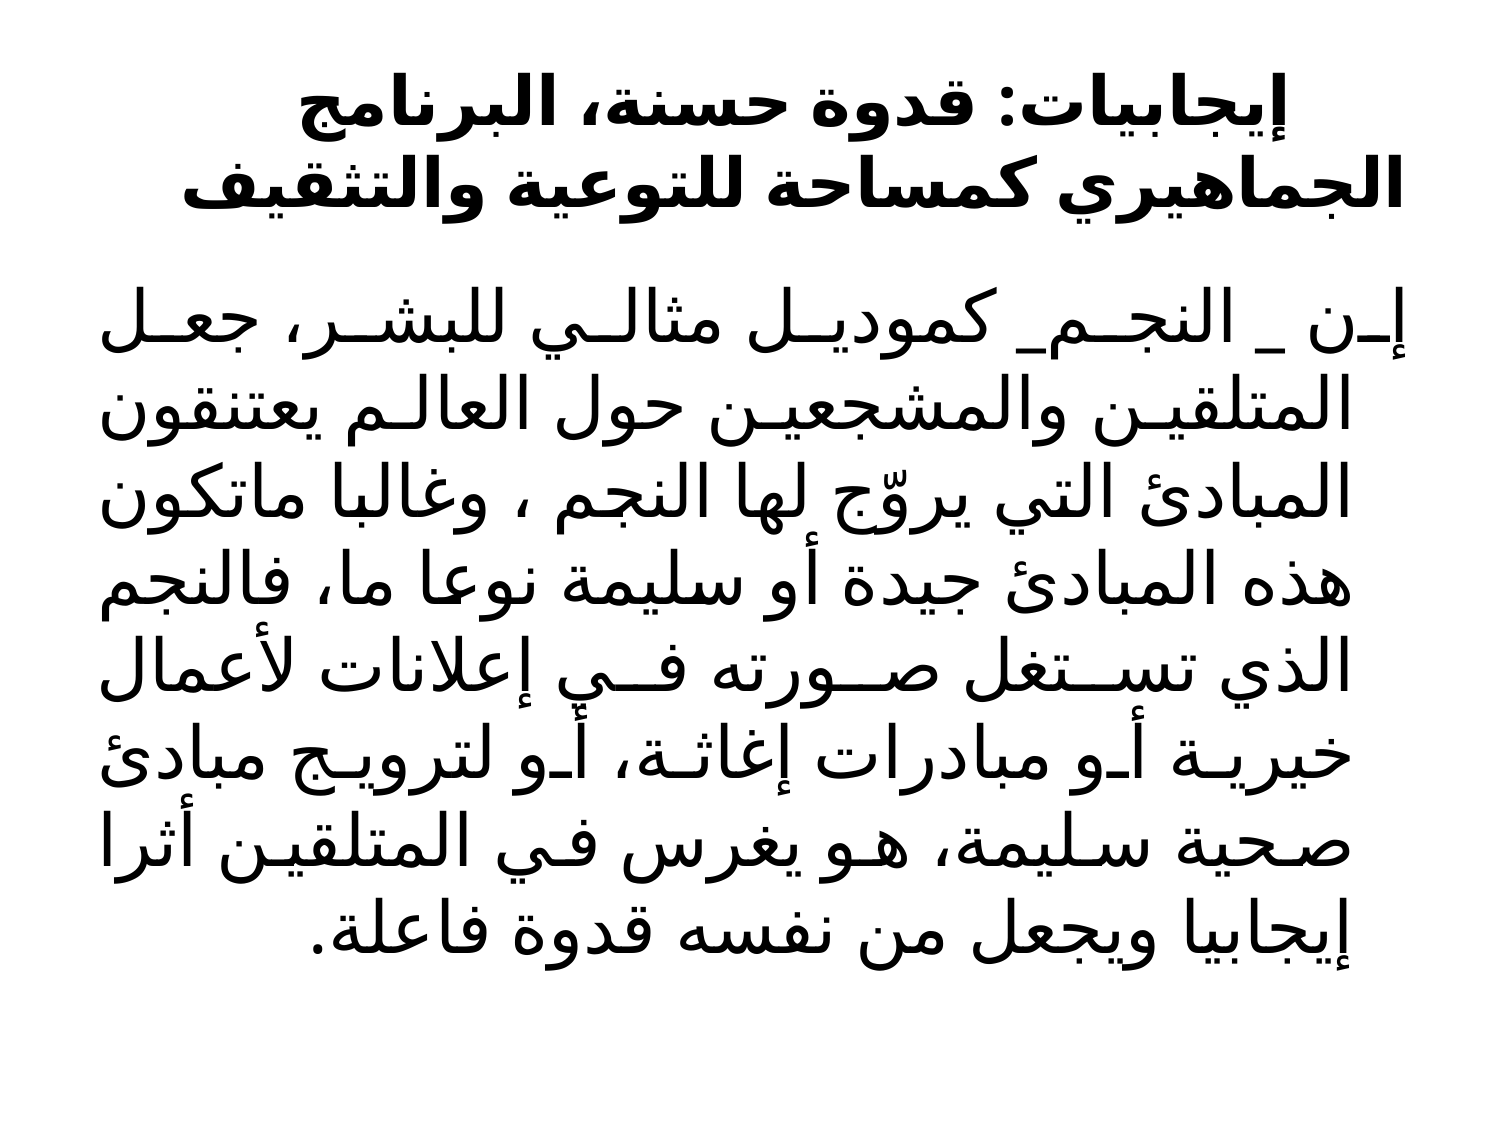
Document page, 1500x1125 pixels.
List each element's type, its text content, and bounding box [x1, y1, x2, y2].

list إن _ النجم_ كموديل مثالي للبشر، جعل المتلقين والمشجعين حول العالم يعتنقون المبادئ التي يروّج لها النجم ، وغالبا ماتكون هذه المبادئ جيدة أو سليمة نوعا ما، فالنجم الذي تستغل صورته في إعلانات لأعمال خيرية أو مبادرات إغاثة، أو لترويج مبادئ صحية سليمة، هو يغرس في المتلقين أثرا إيجابيا ويجعل من نفسه قدوة فاعلة. [82, 262, 1425, 1005]
title إيجابيات: قدوة حسنة، البرنامج الجماهيري كمساحة للتوعية والتثقيف [164, 45, 1425, 233]
